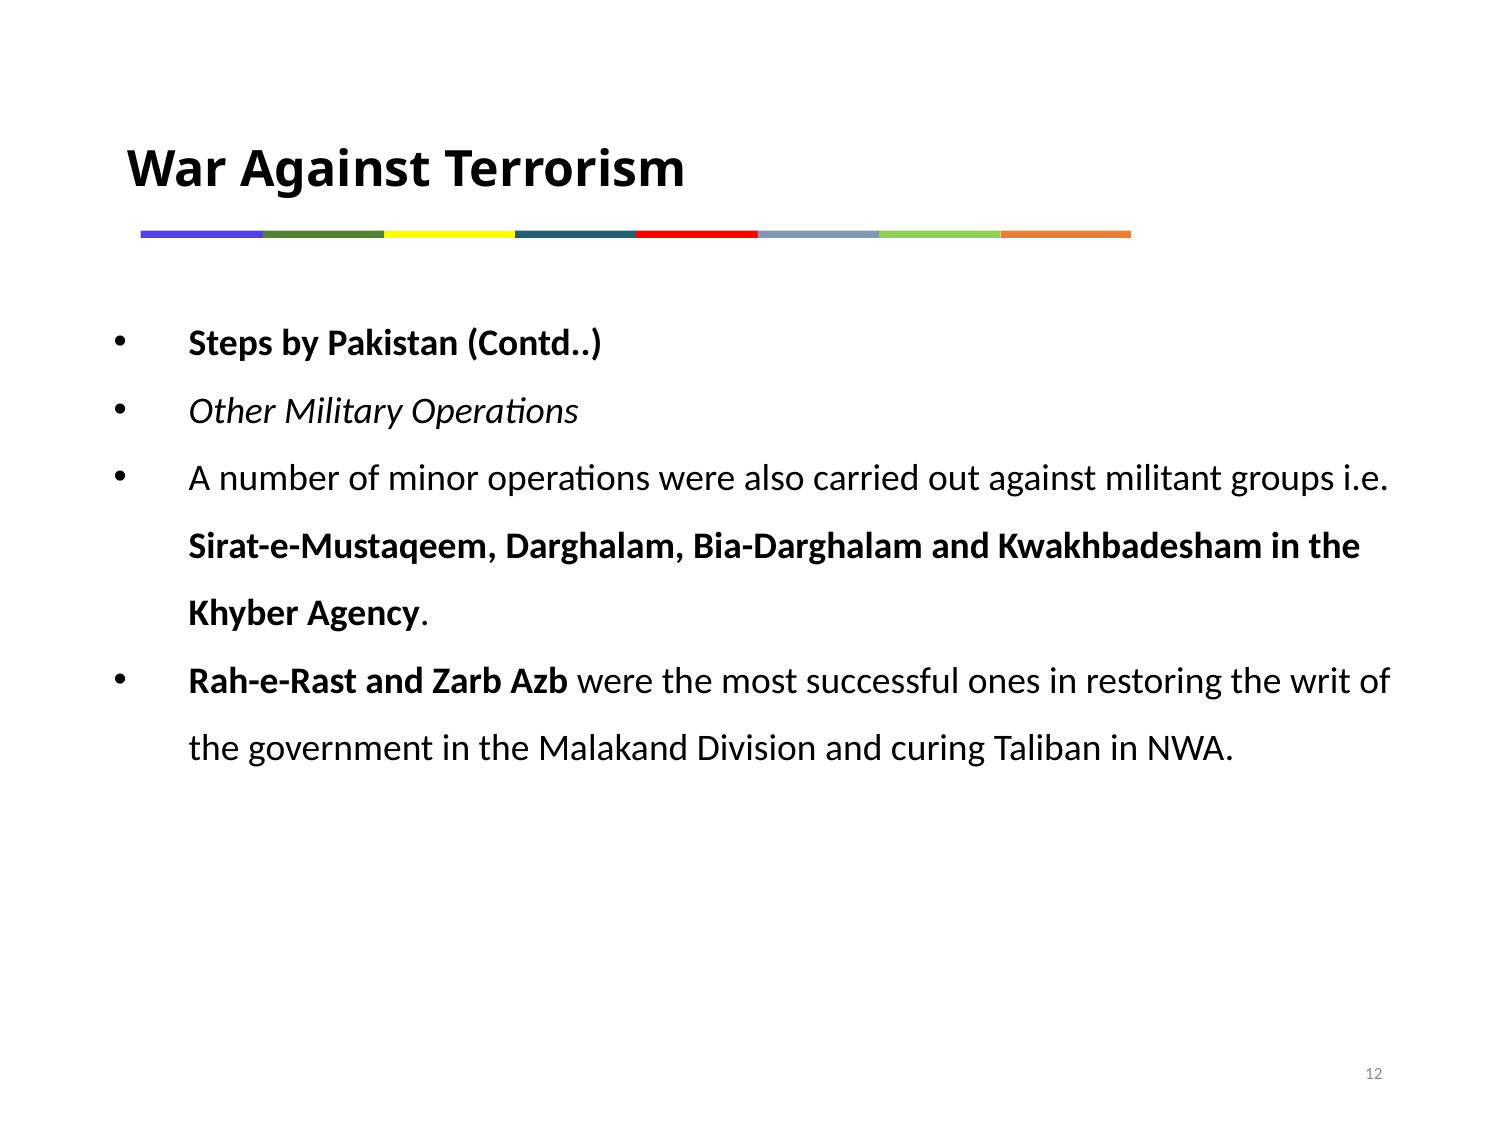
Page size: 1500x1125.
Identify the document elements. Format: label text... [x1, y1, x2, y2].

text_box War Against Terrorism [112, 120, 1500, 276]
text_box Steps by Pakistan (Contd..) Other Military Operations A number of minor operations were also carried out against militant groups i.e. Sirat-e-Mustaqeem, Darghalam, Bia-Darghalam and Kwakhbadesham in the Khyber Agency. Rah-e-Rast and Zarb Azb were the most successful ones in restoring the writ of the government in the Malakand Division and curing Taliban in NWA. [98, 288, 1415, 776]
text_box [140, 230, 1131, 239]
slide_number 12 [1060, 1042, 1398, 1103]
